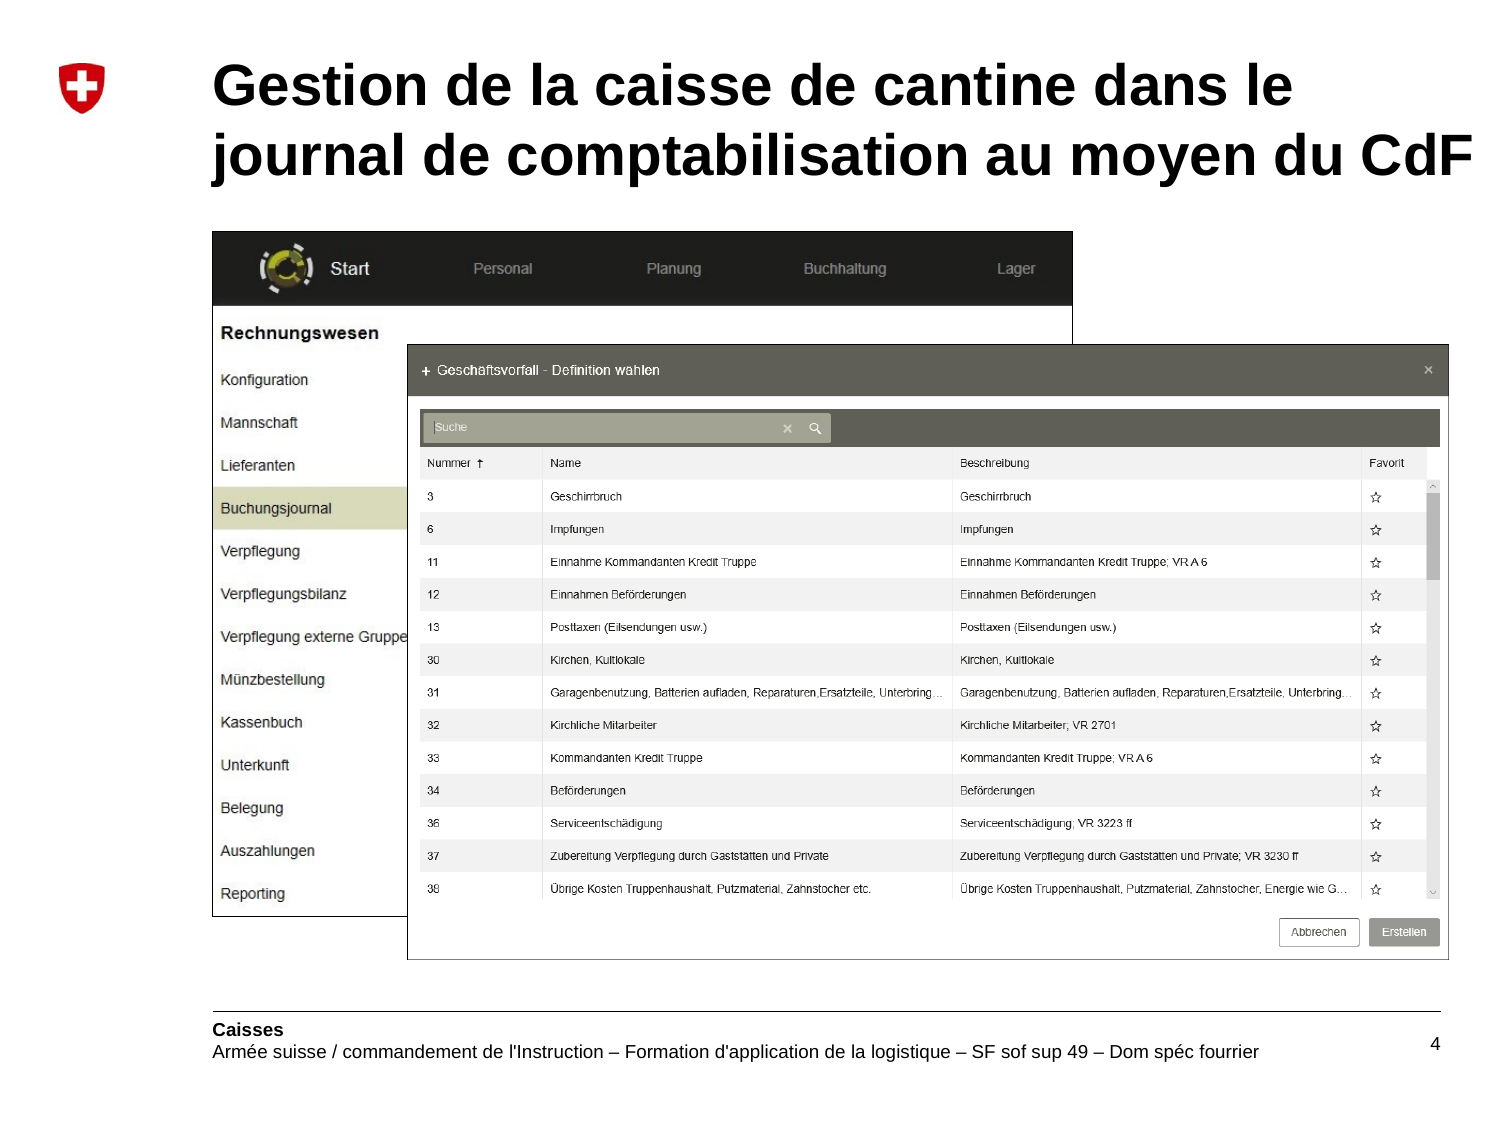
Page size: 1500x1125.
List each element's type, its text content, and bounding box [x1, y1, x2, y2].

picture [59, 63, 105, 114]
title Gestion de la caisse de cantine dans le journal de comptabilisation au moyen du CdF [212, 46, 1483, 192]
picture [212, 231, 1449, 960]
